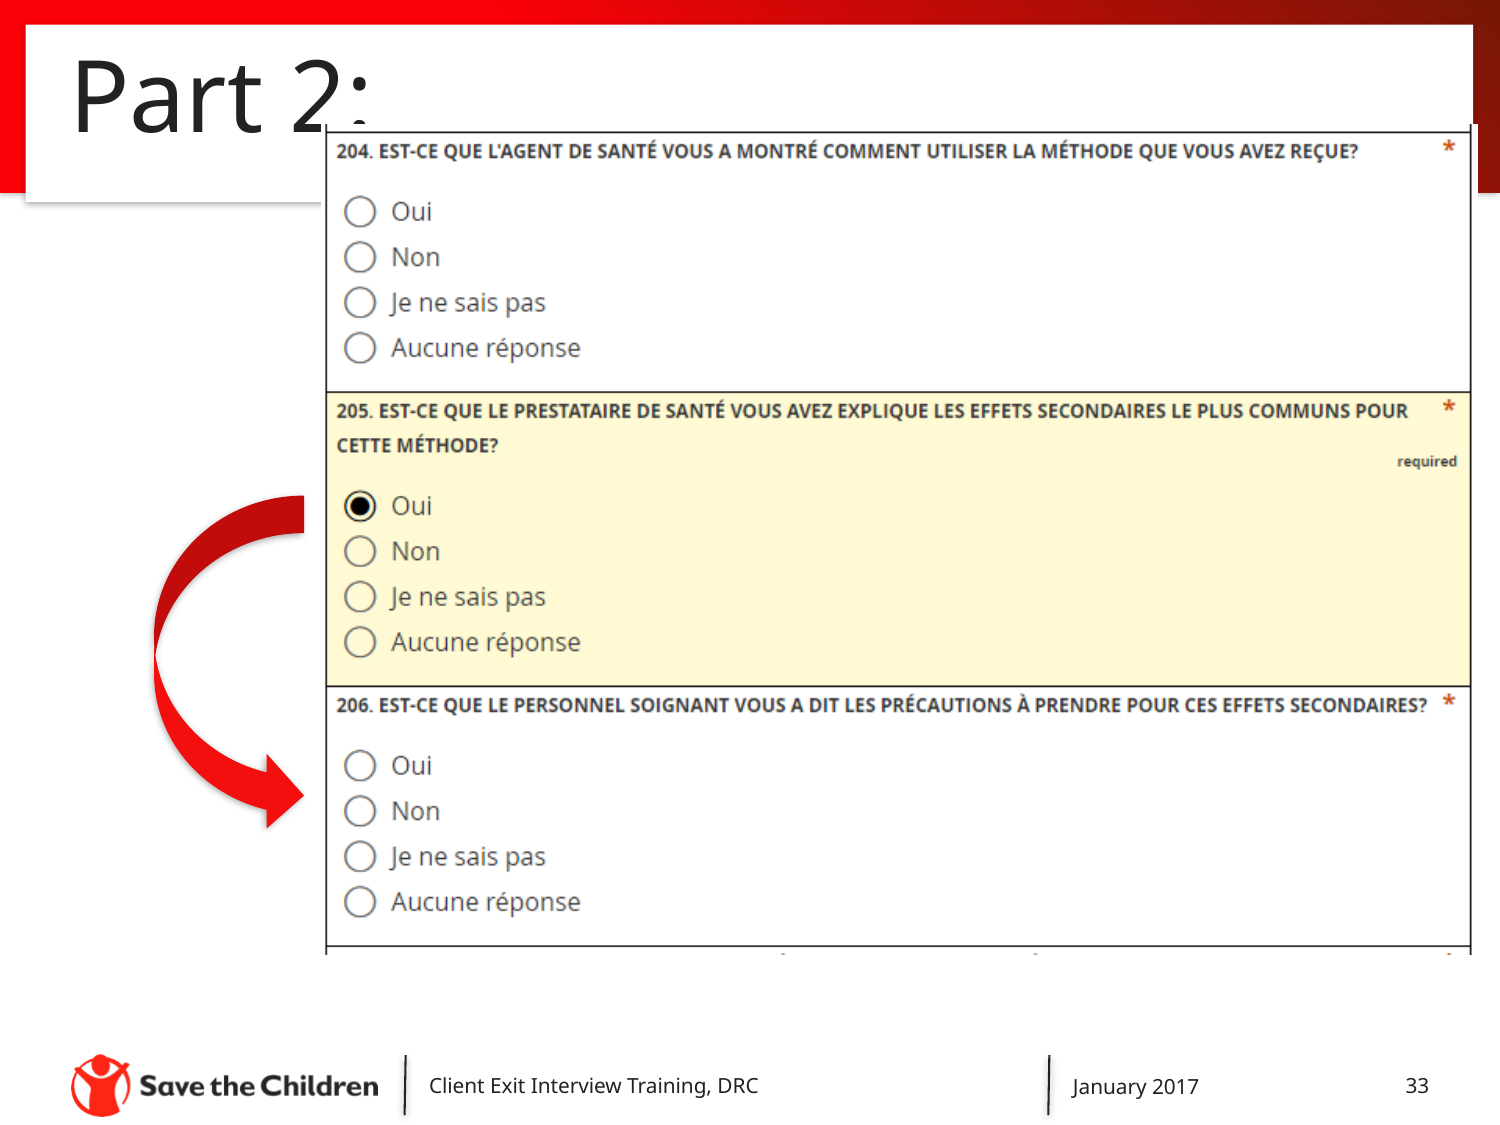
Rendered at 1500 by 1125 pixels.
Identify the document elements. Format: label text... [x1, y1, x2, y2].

slide_number 33 [1317, 1056, 1445, 1117]
footer Client Exit Interview Training, DRC [414, 1056, 1042, 1117]
text_box [153, 494, 305, 830]
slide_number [1057, 1056, 1317, 1117]
title Part 2: [69, 50, 1429, 273]
picture [71, 1054, 378, 1117]
picture [320, 124, 1478, 956]
